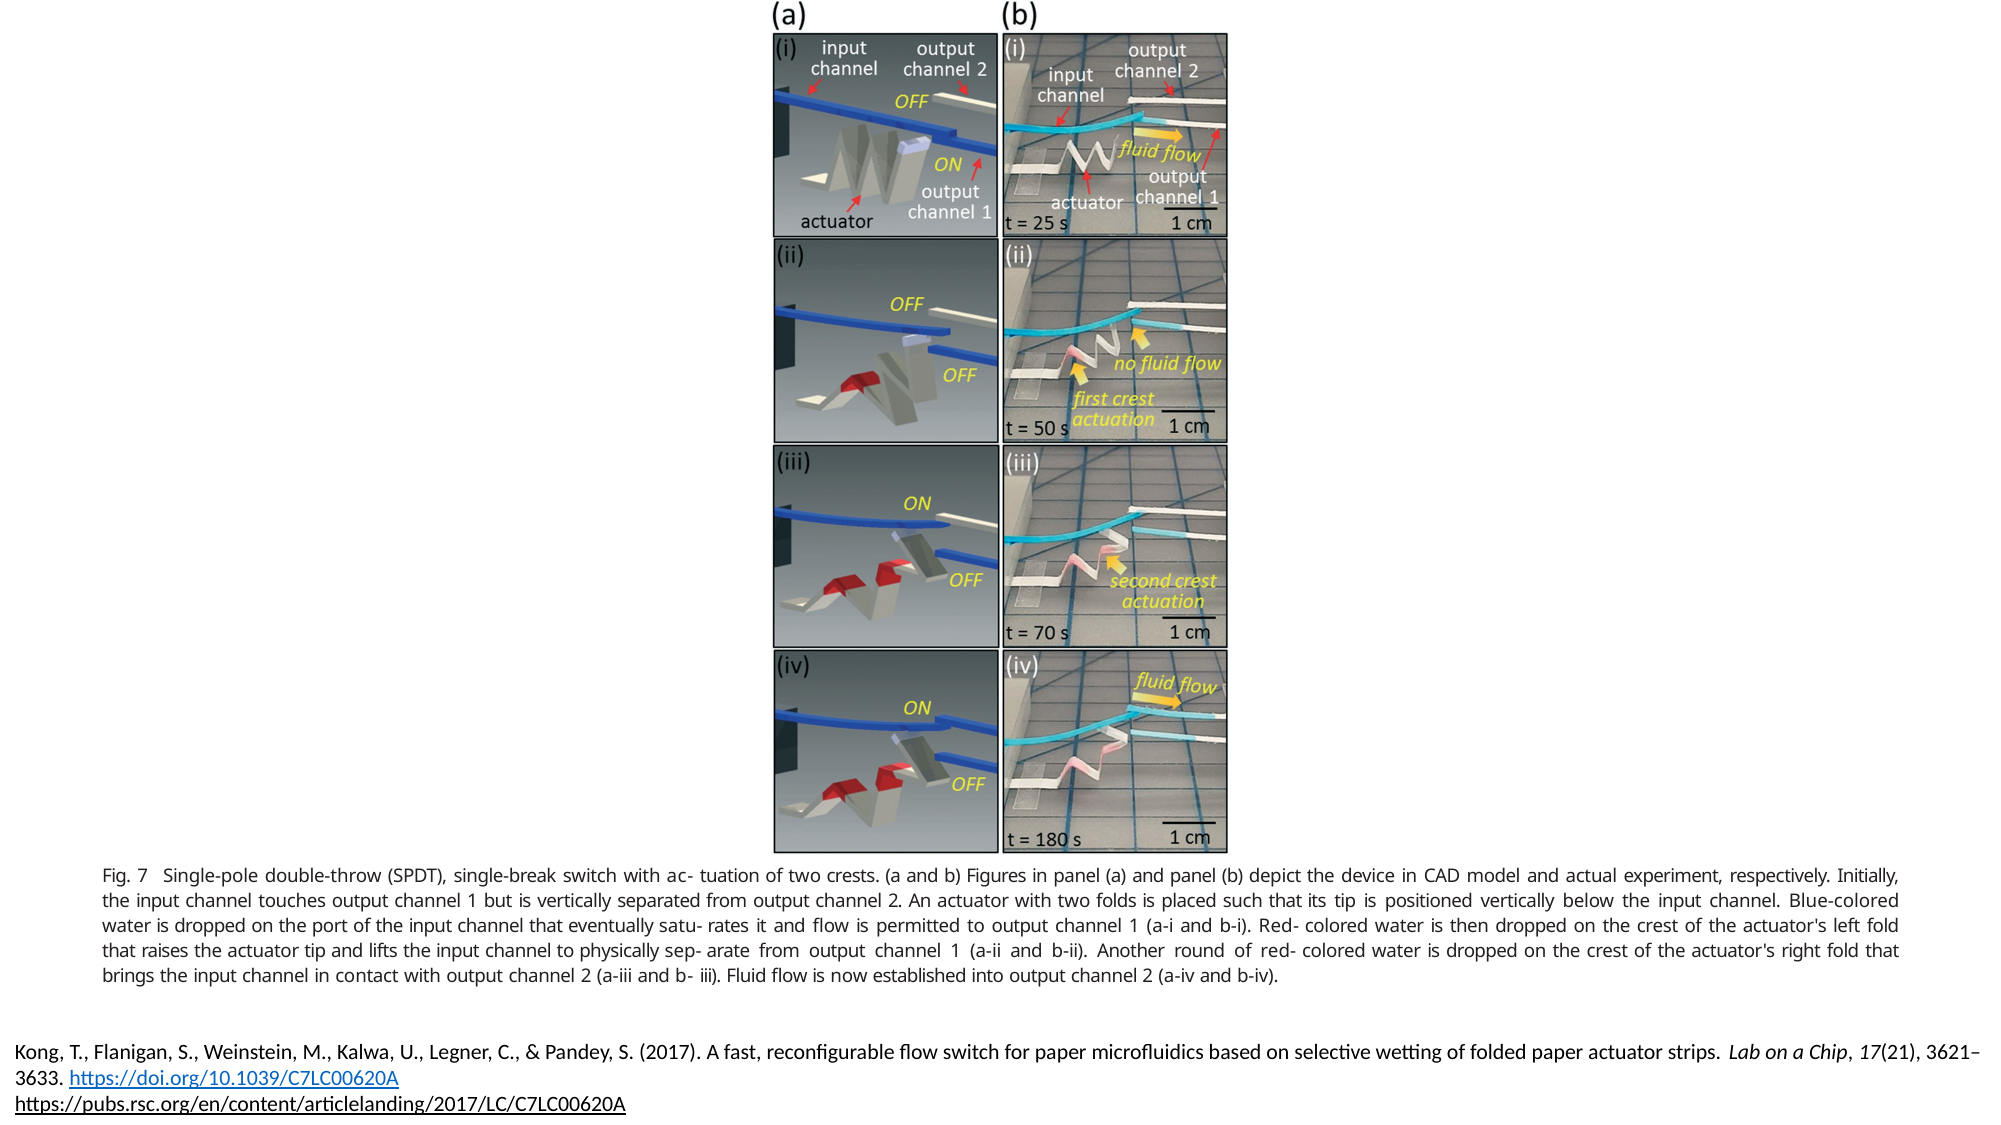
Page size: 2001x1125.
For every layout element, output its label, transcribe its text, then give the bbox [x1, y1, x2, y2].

picture [770, 0, 1229, 855]
text_box Kong, T., Flanigan, S., Weinstein, M., Kalwa, U., Legner, C., & Pandey, S. (2017). A fast, reconfigurable flow switch for paper microfluidics based on selective wetting of folded paper actuator strips. Lab on a Chip, 17(21), 3621–3633. https://doi.org/10.1039/C7LC00620A https://pubs.rsc.org/en/content/articlelanding/2017/LC/C7LC00620A [0, 1030, 2000, 1124]
text_box Fig. 7 Single-pole double-throw (SPDT), single-break switch with ac- tuation of two crests. (a and b) Figures in panel (a) and panel (b) depict the device in CAD model and actual experiment, respectively. Initially, the input channel touches output channel 1 but is vertically separated from output channel 2. An actuator with two folds is placed such that its tip is positioned vertically below the input channel. Blue-colored water is dropped on the port of the input channel that eventually satu- rates it and flow is permitted to output channel 1 (a-i and b-i). Red- colored water is then dropped on the crest of the actuator's left fold that raises the actuator tip and lifts the input channel to physically sep- arate from output channel 1 (a-ii and b-ii). Another round of red- colored water is dropped on the crest of the actuator's right fold that brings the input channel in contact with output channel 2 (a-iii and b- iii). Fluid flow is now established into output channel 2 (a-iv and b-iv). [100, 859, 1900, 987]
